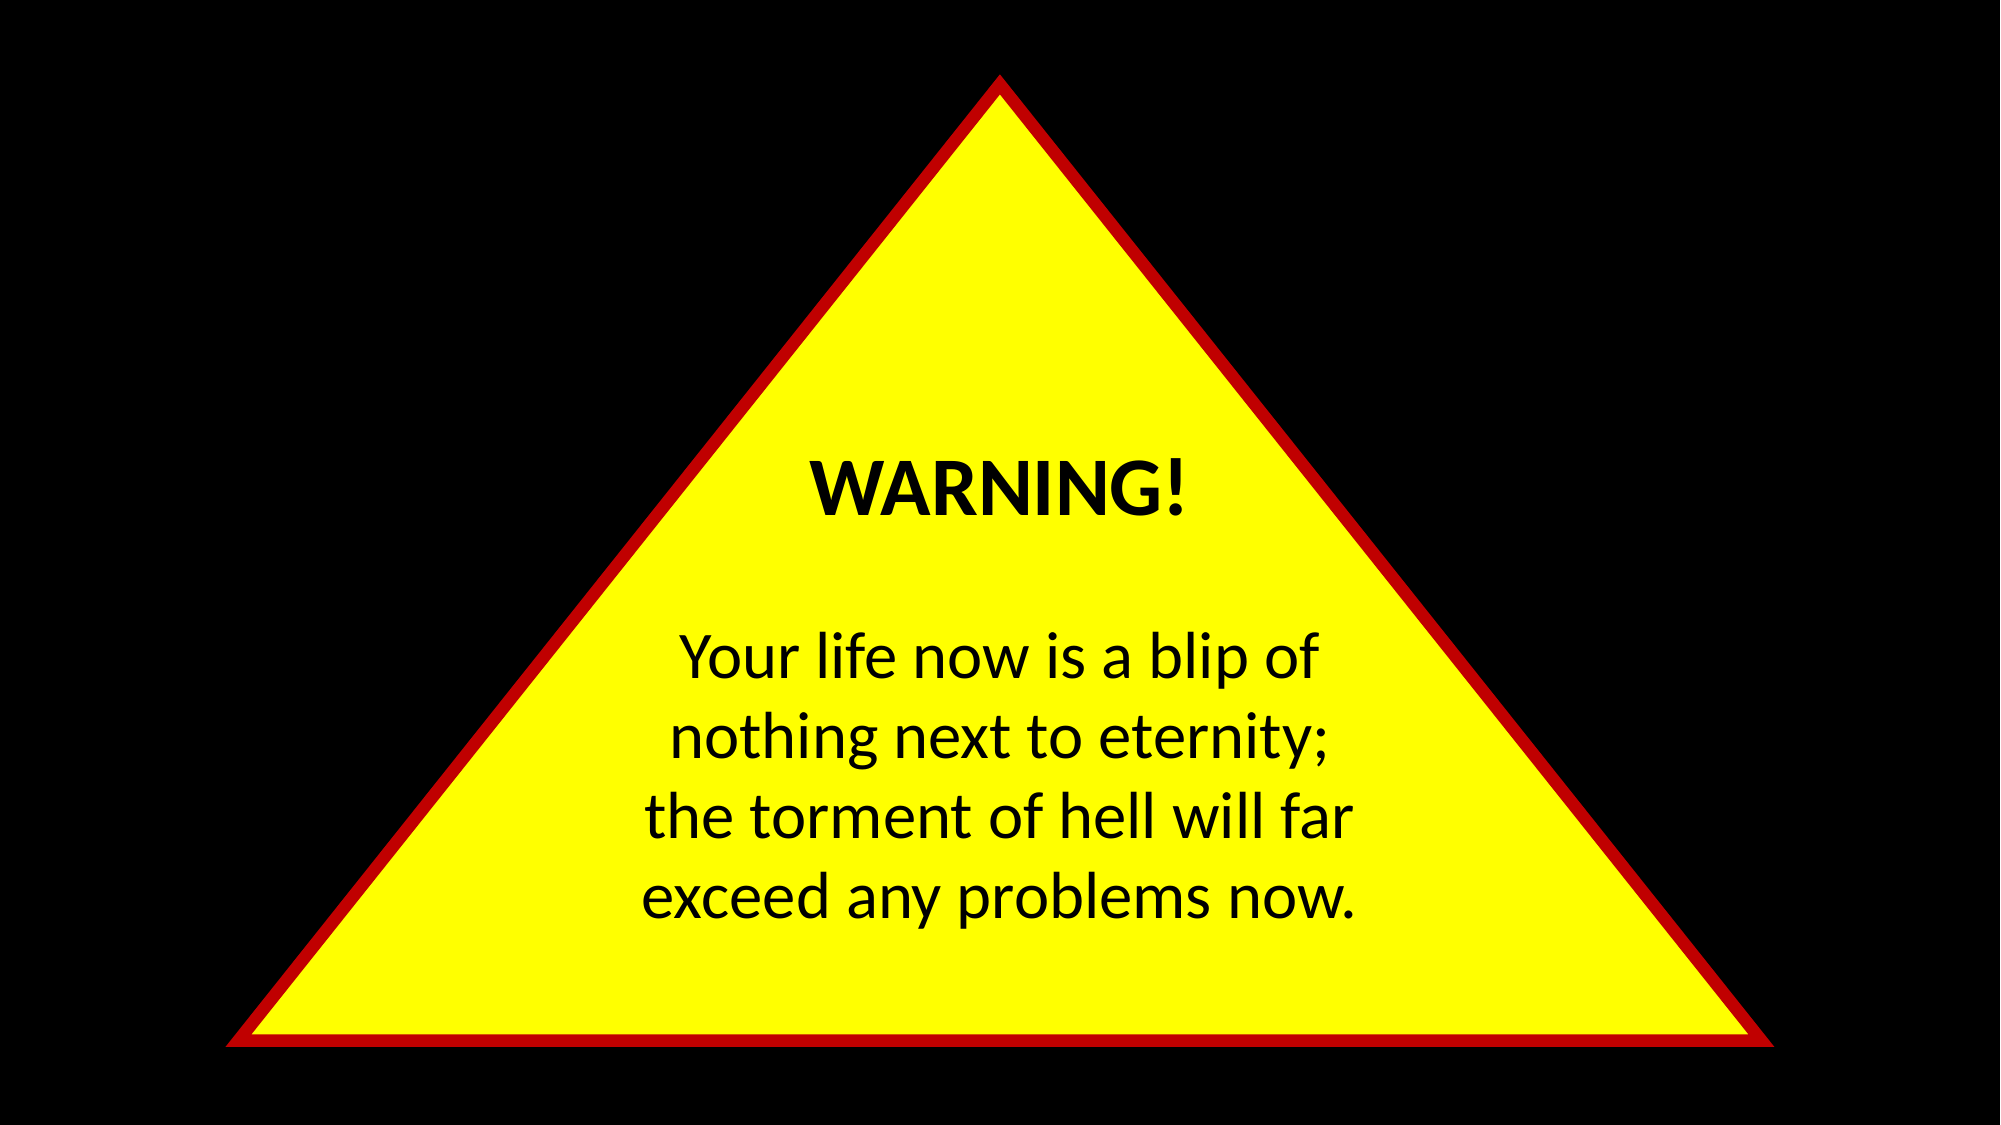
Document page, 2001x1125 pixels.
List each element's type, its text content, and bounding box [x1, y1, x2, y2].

text_box WARNING! Your life now is a blip of nothing next to eternity; the torment of hell will far exceed any problems now. [236, 82, 1764, 1042]
